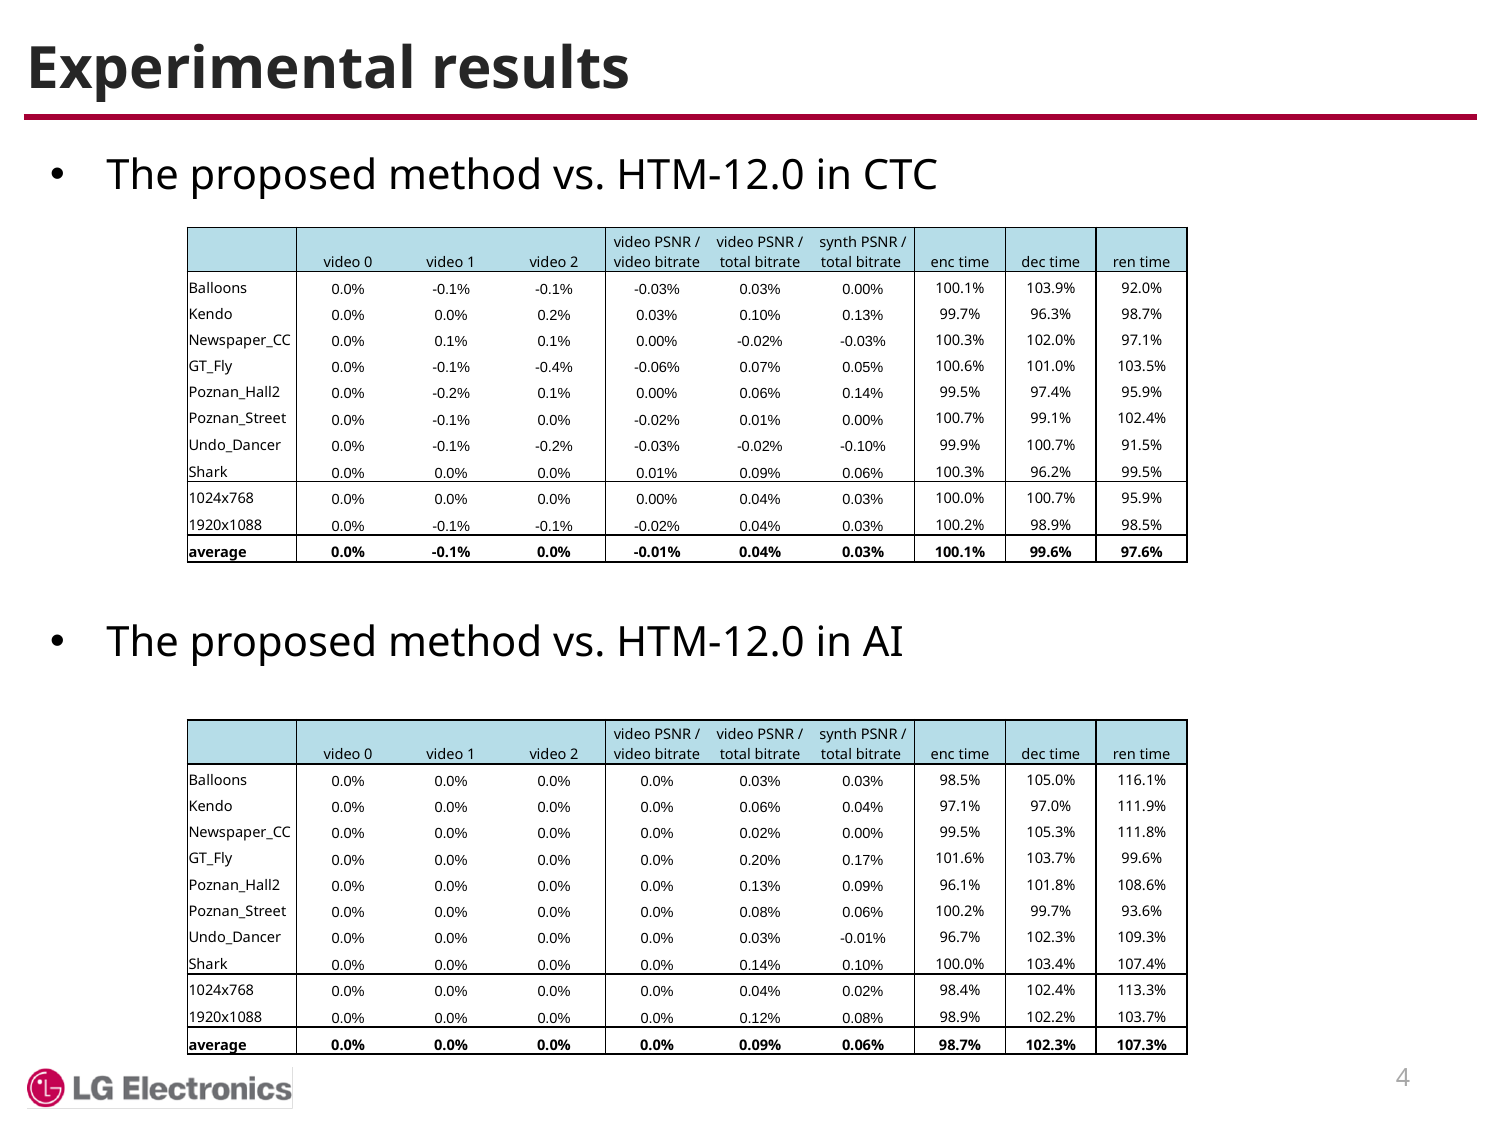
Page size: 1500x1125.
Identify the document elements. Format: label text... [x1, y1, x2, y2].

table_cell 100.0% [915, 946, 1005, 973]
table_cell 0.06% [709, 376, 812, 402]
table_cell -0.02% [709, 428, 812, 454]
table_cell 0.0% [297, 482, 400, 508]
table_cell 99.6% [1006, 536, 1095, 561]
table_cell 0.0% [606, 765, 709, 790]
table_cell 0.03% [709, 765, 812, 790]
table_cell 0.03% [812, 536, 914, 561]
table_cell 0.0% [297, 1028, 400, 1053]
table_cell 103.4% [1006, 946, 1095, 973]
table_header video 2 [503, 228, 605, 271]
table_cell -0.1% [503, 508, 605, 534]
table_header video 0 [297, 721, 400, 763]
table_cell 0.1% [400, 324, 503, 350]
slide_number 4 [1074, 1054, 1425, 1103]
table_cell 0.0% [606, 842, 709, 868]
table_cell -0.02% [709, 324, 812, 350]
table_cell 1920x1088 [188, 1000, 296, 1026]
table_cell -0.1% [400, 508, 503, 534]
table_cell 96.7% [915, 920, 1005, 946]
table_cell 0.0% [297, 298, 400, 324]
table_cell 99.7% [915, 298, 1005, 324]
table_cell 0.10% [812, 946, 914, 973]
table_cell 1024x768 [188, 482, 296, 508]
table_cell 0.00% [812, 402, 914, 428]
table_cell 99.5% [915, 376, 1005, 402]
table_cell 0.0% [503, 868, 605, 894]
table_cell 0.13% [812, 298, 914, 324]
table_cell 98.7% [915, 1028, 1005, 1053]
table_cell 98.7% [1097, 298, 1186, 324]
table_cell 100.7% [1006, 428, 1095, 454]
table_cell -0.1% [400, 428, 503, 454]
table_cell 0.0% [503, 454, 605, 481]
table_cell 0.0% [503, 894, 605, 920]
table_cell Newspaper_CC [188, 324, 296, 350]
table_cell 0.0% [297, 868, 400, 894]
table_cell 101.8% [1006, 868, 1095, 894]
table_cell 0.08% [812, 1000, 914, 1026]
table_cell 99.1% [1006, 402, 1095, 428]
table_cell 111.9% [1097, 790, 1186, 816]
table_cell 102.4% [1006, 975, 1095, 1000]
table_cell 97.1% [1097, 324, 1186, 350]
table_cell 0.0% [503, 816, 605, 842]
table_header dec time [1006, 721, 1095, 763]
table_cell 0.0% [400, 1000, 503, 1026]
table_cell 96.2% [1006, 454, 1095, 481]
table_cell 0.04% [709, 536, 812, 561]
table_cell 0.03% [812, 482, 914, 508]
table_cell 100.6% [915, 350, 1005, 376]
table_cell average [188, 536, 296, 561]
table_cell 91.5% [1097, 428, 1186, 454]
table_cell Newspaper_CC [188, 816, 296, 842]
table_cell Shark [188, 454, 296, 481]
table_cell 0.00% [606, 376, 709, 402]
table_header enc time [915, 228, 1005, 271]
table_cell Poznan_Street [188, 894, 296, 920]
table_header video 1 [400, 228, 503, 271]
table_cell 0.0% [297, 1000, 400, 1026]
table_cell GT_Fly [188, 350, 296, 376]
table_cell 92.0% [1097, 272, 1186, 298]
table_cell 0.2% [503, 298, 605, 324]
table_cell 0.0% [400, 946, 503, 973]
table_header video PSNR / video bitrate [606, 721, 709, 763]
table_header synth PSNR / total bitrate [812, 721, 914, 763]
table_cell 0.03% [812, 508, 914, 534]
table_cell 0.0% [503, 920, 605, 946]
table_cell 0.0% [503, 765, 605, 790]
table_cell 0.0% [503, 536, 605, 561]
table_cell 0.0% [503, 946, 605, 973]
table_cell 0.0% [400, 842, 503, 868]
table_cell 102.3% [1006, 920, 1095, 946]
table_cell 0.03% [812, 765, 914, 790]
table_cell 0.0% [297, 975, 400, 1000]
table_cell 0.0% [400, 894, 503, 920]
table_cell 103.7% [1097, 1000, 1186, 1026]
table_cell 0.0% [606, 975, 709, 1000]
table_cell 99.6% [1097, 842, 1186, 868]
table_header synth PSNR / total bitrate [812, 228, 914, 271]
table_header ren time [1097, 721, 1186, 763]
table_cell 99.9% [915, 428, 1005, 454]
table_cell 97.6% [1097, 536, 1186, 561]
table_cell 102.3% [1006, 1028, 1095, 1053]
table_cell -0.2% [503, 428, 605, 454]
table_cell 0.0% [297, 454, 400, 481]
table_cell Poznan_Street [188, 402, 296, 428]
table_cell 0.17% [812, 842, 914, 868]
table_cell 97.0% [1006, 790, 1095, 816]
table_header video PSNR / video bitrate [606, 228, 709, 271]
table_cell 1024x768 [188, 975, 296, 1000]
table_cell 113.3% [1097, 975, 1186, 1000]
table_cell 0.04% [709, 482, 812, 508]
table_cell 0.04% [709, 508, 812, 534]
title Experimental results [11, 23, 1465, 108]
table_cell 100.3% [915, 324, 1005, 350]
table_cell 116.1% [1097, 765, 1186, 790]
table_cell Shark [188, 946, 296, 973]
table_cell 0.06% [812, 454, 914, 481]
table_cell 0.0% [606, 868, 709, 894]
table_cell -0.01% [606, 536, 709, 561]
table_cell 100.7% [1006, 482, 1095, 508]
table_cell 100.2% [915, 508, 1005, 534]
table_cell 0.0% [503, 975, 605, 1000]
table_cell 0.0% [400, 482, 503, 508]
table_cell 0.14% [812, 376, 914, 402]
table_cell 98.9% [1006, 508, 1095, 534]
table_cell Undo_Dancer [188, 428, 296, 454]
table_cell -0.1% [503, 272, 605, 298]
table_cell 0.00% [606, 482, 709, 508]
table_cell 108.6% [1097, 868, 1186, 894]
table_cell 95.9% [1097, 376, 1186, 402]
table_cell 96.3% [1006, 298, 1095, 324]
table_cell 0.04% [709, 975, 812, 1000]
table_cell 0.03% [606, 298, 709, 324]
table_cell 0.0% [297, 536, 400, 561]
table_cell GT_Fly [188, 842, 296, 868]
table_cell 0.0% [297, 790, 400, 816]
table_cell 98.9% [915, 1000, 1005, 1026]
table_cell 0.09% [709, 454, 812, 481]
table_header video 1 [400, 721, 503, 763]
table_cell -0.03% [812, 324, 914, 350]
table_cell 100.0% [915, 482, 1005, 508]
table_cell Balloons [188, 765, 296, 790]
table_cell 0.0% [400, 765, 503, 790]
table_cell 0.06% [709, 790, 812, 816]
table_cell average [188, 1028, 296, 1053]
picture [26, 1066, 293, 1109]
table_cell 0.03% [709, 920, 812, 946]
table_cell 0.08% [709, 894, 812, 920]
table_cell 99.5% [1097, 454, 1186, 481]
table_cell 99.7% [1006, 894, 1095, 920]
table_header ren time [1097, 228, 1186, 271]
table_cell 0.0% [400, 975, 503, 1000]
table_cell 0.0% [297, 376, 400, 402]
table_cell 1920x1088 [188, 508, 296, 534]
table_cell -0.03% [606, 272, 709, 298]
table_cell 0.0% [297, 350, 400, 376]
table_cell 100.1% [915, 536, 1005, 561]
table_cell 0.0% [400, 868, 503, 894]
table_cell 102.0% [1006, 324, 1095, 350]
table_cell 100.3% [915, 454, 1005, 481]
table_cell 0.0% [606, 920, 709, 946]
table_cell -0.10% [812, 428, 914, 454]
table_cell -0.06% [606, 350, 709, 376]
table_cell 0.14% [709, 946, 812, 973]
table_cell 0.0% [606, 1028, 709, 1053]
table_cell -0.1% [400, 402, 503, 428]
table_cell 0.0% [400, 790, 503, 816]
table_cell 0.01% [606, 454, 709, 481]
table_header video PSNR / total bitrate [709, 228, 812, 271]
table_cell 0.01% [709, 402, 812, 428]
table_cell 0.00% [606, 324, 709, 350]
table_cell 0.0% [297, 765, 400, 790]
table_cell 96.1% [915, 868, 1005, 894]
table_cell 0.0% [400, 920, 503, 946]
table_cell -0.02% [606, 508, 709, 534]
table_cell 107.3% [1097, 1028, 1186, 1053]
table_cell 102.2% [1006, 1000, 1095, 1026]
table_cell 97.1% [915, 790, 1005, 816]
table_cell 0.06% [812, 894, 914, 920]
table_header enc time [915, 721, 1005, 763]
table_cell 98.5% [1097, 508, 1186, 534]
table_cell 109.3% [1097, 920, 1186, 946]
table_cell 0.0% [606, 946, 709, 973]
table_header video 0 [297, 228, 400, 271]
table_header video 2 [503, 721, 605, 763]
table_cell 93.6% [1097, 894, 1186, 920]
table_cell -0.2% [400, 376, 503, 402]
table_cell 100.2% [915, 894, 1005, 920]
table_cell 0.05% [812, 350, 914, 376]
table_cell 0.20% [709, 842, 812, 868]
table_cell 0.03% [709, 272, 812, 298]
table_cell 0.1% [503, 324, 605, 350]
table_cell 0.0% [503, 842, 605, 868]
table_cell Poznan_Hall2 [188, 376, 296, 402]
table_cell 103.5% [1097, 350, 1186, 376]
table_cell -0.03% [606, 428, 709, 454]
table_cell -0.1% [400, 350, 503, 376]
table_cell 111.8% [1097, 816, 1186, 842]
table_cell 0.0% [606, 816, 709, 842]
table_cell 0.0% [297, 324, 400, 350]
table_cell 105.3% [1006, 816, 1095, 842]
table_cell Undo_Dancer [188, 920, 296, 946]
table_cell 0.0% [400, 454, 503, 481]
table_cell 95.9% [1097, 482, 1186, 508]
table_cell 0.0% [503, 1028, 605, 1053]
table_header [188, 228, 296, 271]
table_cell 101.0% [1006, 350, 1095, 376]
table_header dec time [1006, 228, 1095, 271]
table_cell 0.0% [400, 1028, 503, 1053]
table_cell 0.12% [709, 1000, 812, 1026]
table_cell 0.0% [297, 894, 400, 920]
table_cell 105.0% [1006, 765, 1095, 790]
table_cell 0.10% [709, 298, 812, 324]
table_cell 0.0% [503, 402, 605, 428]
table_cell Kendo [188, 790, 296, 816]
table_cell 103.9% [1006, 272, 1095, 298]
table_cell 103.7% [1006, 842, 1095, 868]
table_cell 0.0% [297, 508, 400, 534]
table_header video PSNR / total bitrate [709, 721, 812, 763]
table_cell 0.0% [503, 1000, 605, 1026]
table_cell 0.02% [709, 816, 812, 842]
table_cell 97.4% [1006, 376, 1095, 402]
table_cell -0.1% [400, 536, 503, 561]
table_cell 0.0% [297, 402, 400, 428]
table_cell 0.0% [606, 790, 709, 816]
table_cell 100.7% [915, 402, 1005, 428]
table_cell 0.06% [812, 1028, 914, 1053]
table_cell 0.07% [709, 350, 812, 376]
table_cell 0.0% [400, 298, 503, 324]
table_cell 0.0% [503, 482, 605, 508]
table_cell 0.0% [606, 894, 709, 920]
table_cell 0.02% [812, 975, 914, 1000]
table_header [188, 721, 296, 763]
table_cell 0.0% [297, 842, 400, 868]
table_cell 0.0% [503, 790, 605, 816]
table_cell 102.4% [1097, 402, 1186, 428]
table_cell 0.1% [503, 376, 605, 402]
table_cell 0.0% [297, 816, 400, 842]
table_cell 98.4% [915, 975, 1005, 1000]
table_cell -0.4% [503, 350, 605, 376]
table_cell 0.00% [812, 272, 914, 298]
table_cell 107.4% [1097, 946, 1186, 973]
table_cell 99.5% [915, 816, 1005, 842]
table_cell 100.1% [915, 272, 1005, 298]
table_cell -0.01% [812, 920, 914, 946]
table_cell 98.5% [915, 765, 1005, 790]
table_cell Balloons [188, 272, 296, 298]
table_cell 0.0% [606, 1000, 709, 1026]
table_cell 0.00% [812, 816, 914, 842]
table_cell 0.0% [297, 428, 400, 454]
table_cell 0.04% [812, 790, 914, 816]
table_cell 0.0% [400, 816, 503, 842]
table_cell -0.1% [400, 272, 503, 298]
table_cell 0.0% [297, 920, 400, 946]
table_cell Kendo [188, 298, 296, 324]
table_cell 0.09% [709, 1028, 812, 1053]
table_cell -0.02% [606, 402, 709, 428]
table_cell 0.0% [297, 272, 400, 298]
table_cell Poznan_Hall2 [188, 868, 296, 894]
list The proposed method vs. HTM-12.0 in CTC The proposed method vs. HTM-12.0 in AI [35, 140, 1465, 1043]
table_cell 101.6% [915, 842, 1005, 868]
table_cell 0.09% [812, 868, 914, 894]
table_cell 0.0% [297, 946, 400, 973]
table_cell 0.13% [709, 868, 812, 894]
